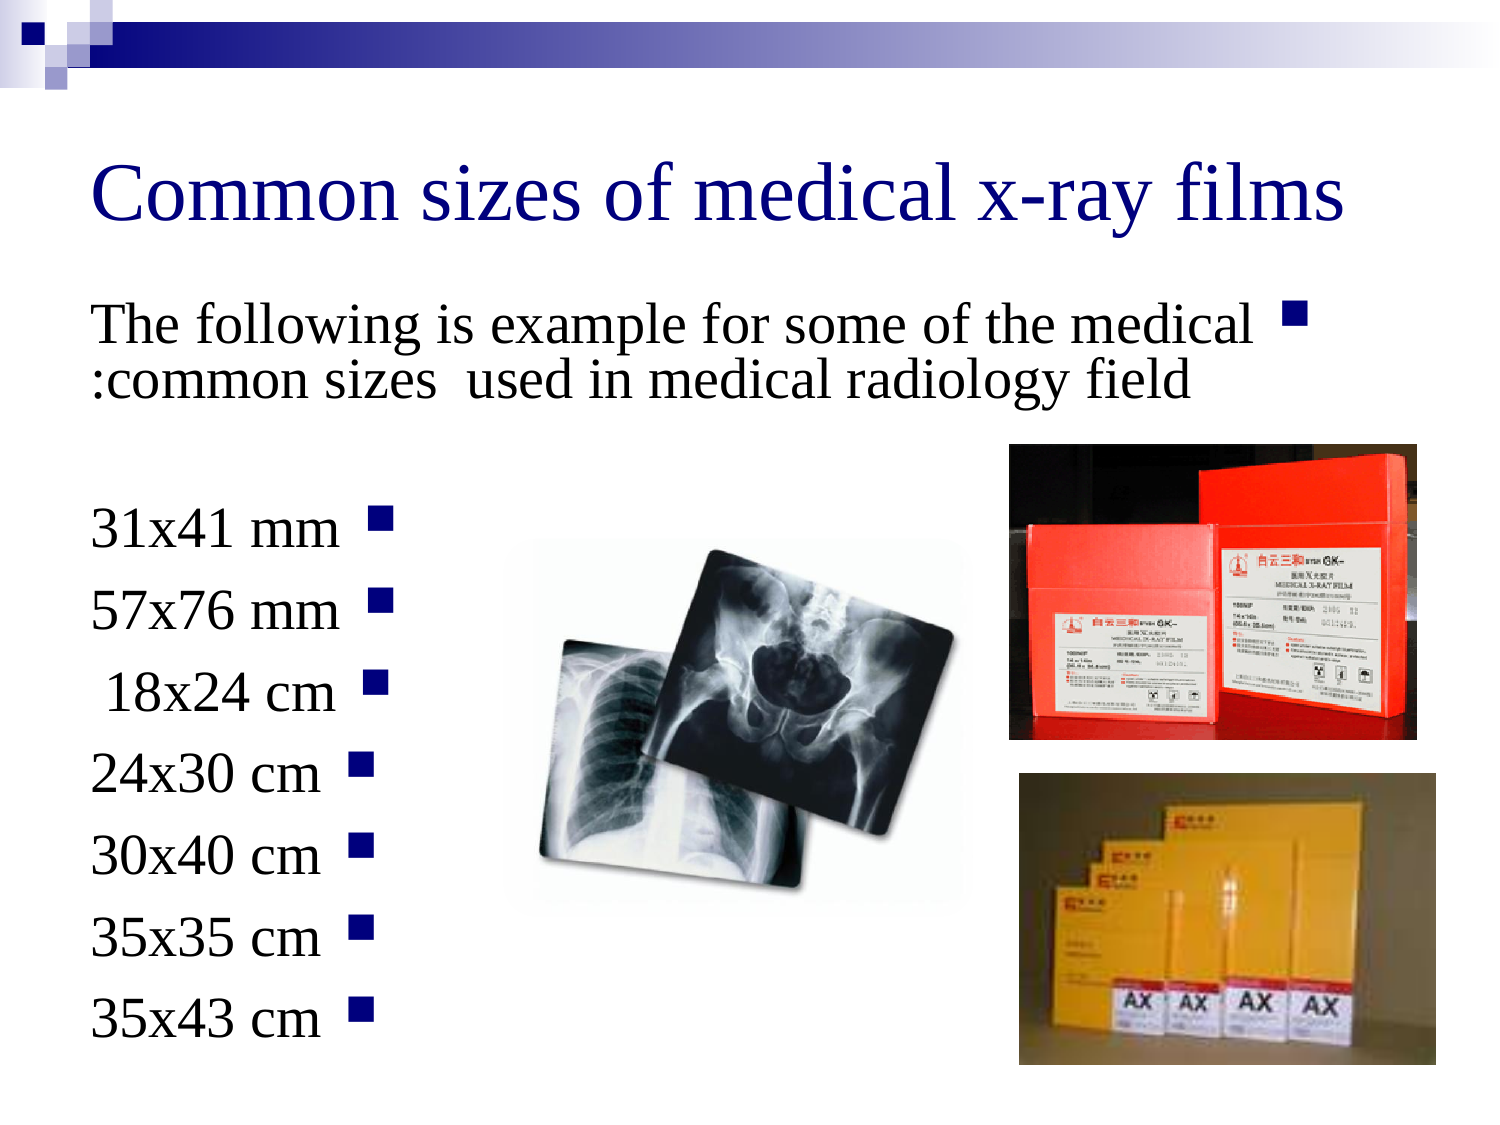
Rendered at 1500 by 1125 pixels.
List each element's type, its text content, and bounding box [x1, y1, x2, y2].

picture [503, 538, 973, 917]
title Common sizes of medical x-ray films [74, 74, 1426, 290]
picture [1009, 444, 1417, 740]
picture [1019, 773, 1436, 1065]
list The following is example for some of the medical common sizes used in medical radiology field: 31x41 mm 57x76 mm 18x24 cm 24x30 cm 30x40 cm 35x35 cm 35x43 cm [74, 290, 1426, 929]
